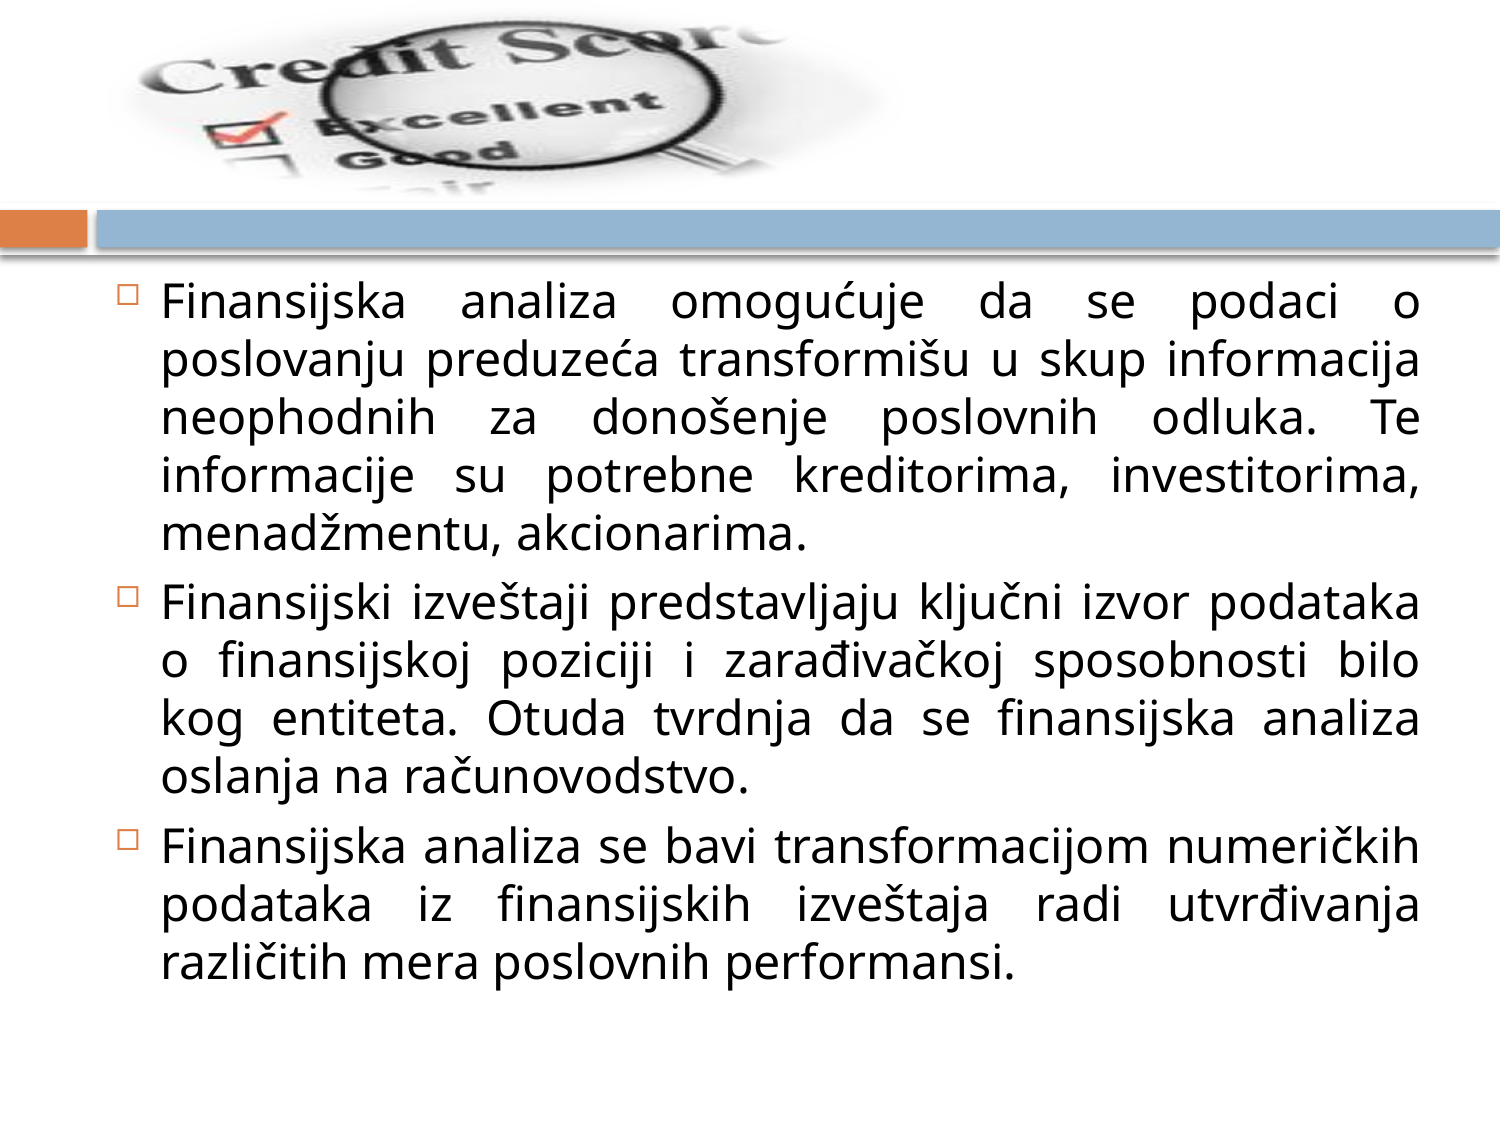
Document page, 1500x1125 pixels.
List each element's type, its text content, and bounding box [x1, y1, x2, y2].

list Finansijska analiza omogućuje da se podaci o poslovanju preduzeća transformišu u skup informacija neophodnih za donošenje poslovnih odluka. Te informacije su potrebne kreditorima, investitorima, menadžmentu, akcionarima. Finansijski izveštaji predstavljaju ključni izvor podataka o finansijskoj poziciji i zarađivačkoj sposobnosti bilo kog entiteta. Otuda tvrdnja da se finansijska analiza oslanja na računovodstvo. Finansijska analiza se bavi transformacijom numeričkih podataka iz finansijskih izveštaja radi utvrđivanja različitih mera poslovnih performansi. [100, 262, 1438, 1000]
picture [99, 0, 909, 201]
